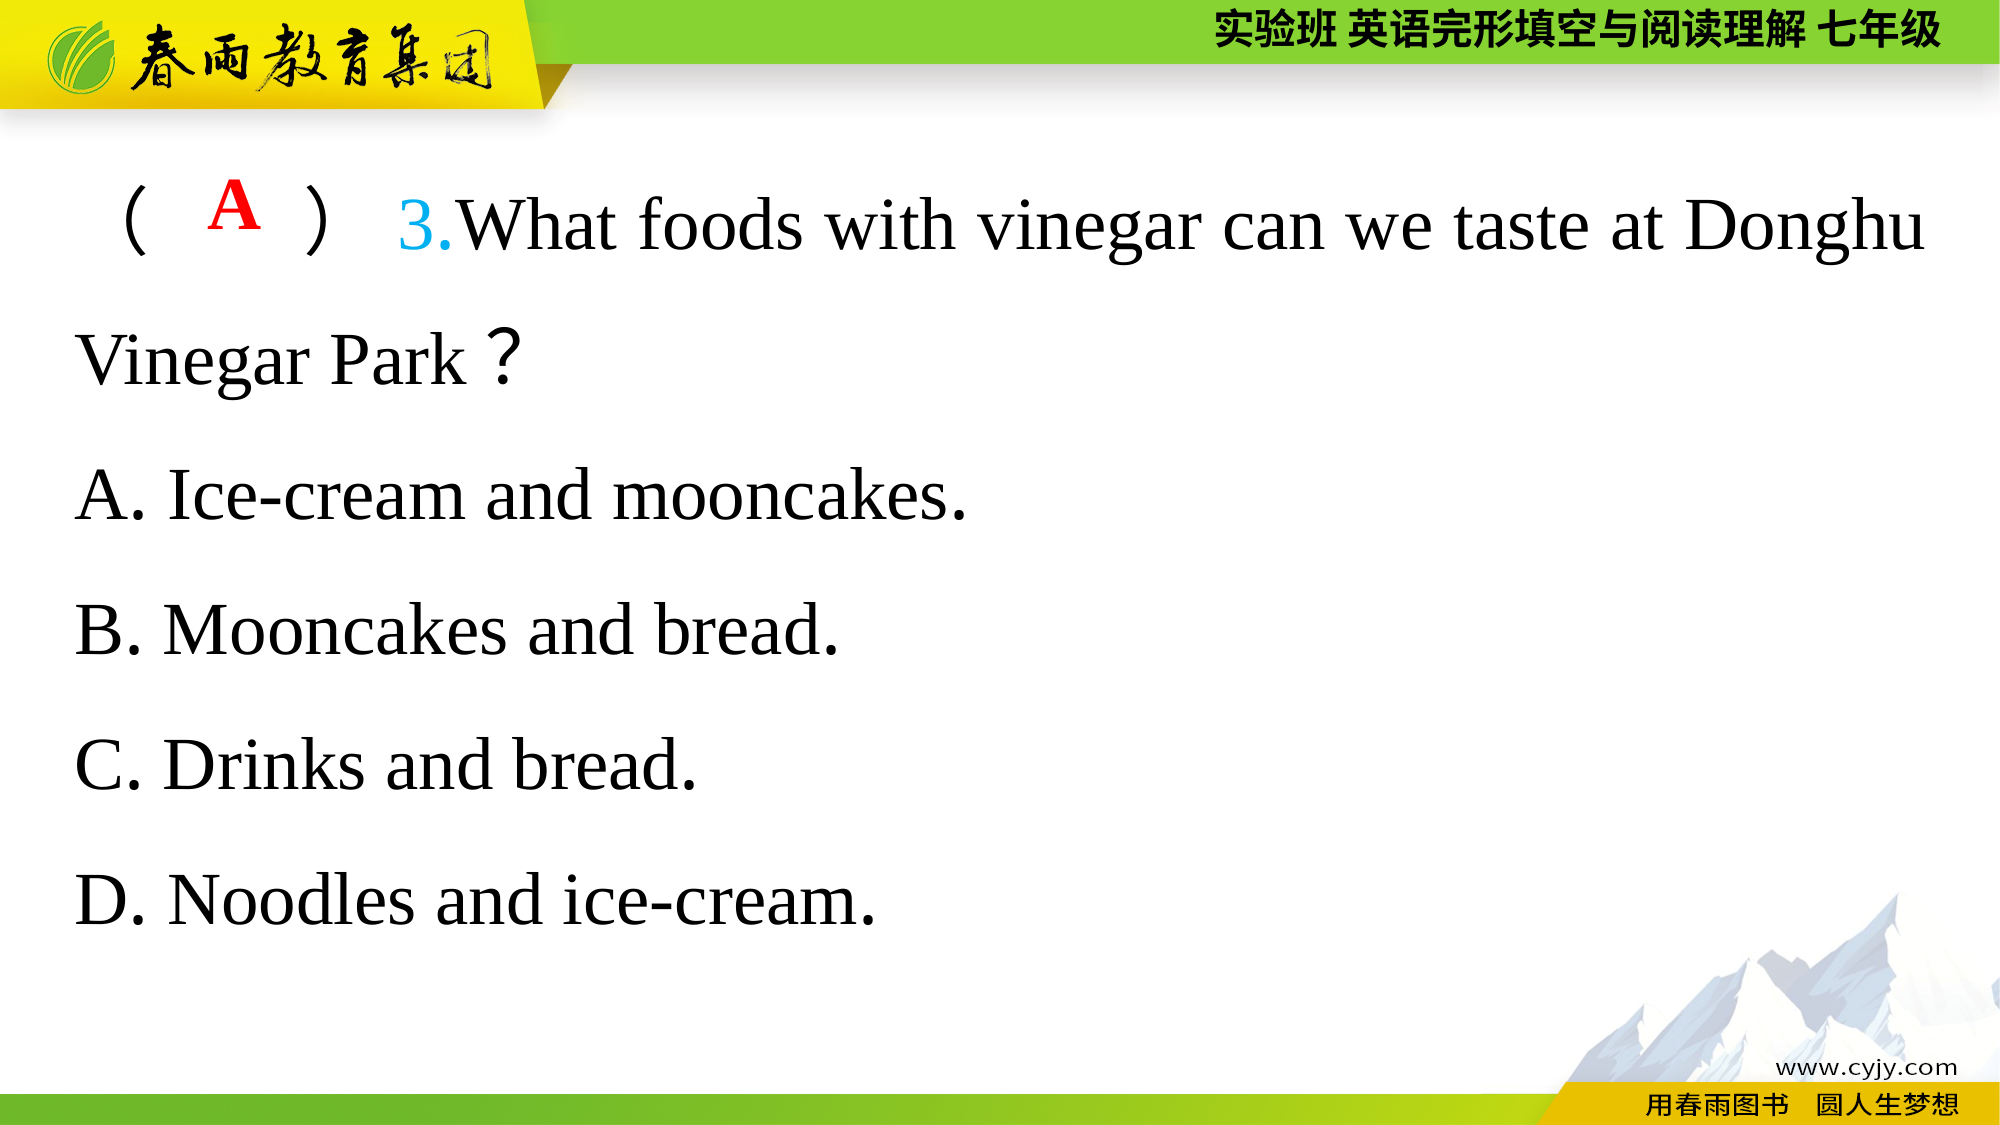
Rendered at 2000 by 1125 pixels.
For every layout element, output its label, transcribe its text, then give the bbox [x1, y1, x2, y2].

text_box A [193, 146, 278, 252]
picture [0, 0, 2000, 1125]
list （ ）3.What foods with vinegar can we taste at Donghu Vinegar Park？ A. Ice-cream and mooncakes. B. Mooncakes and bread. C. Drinks and bread. D. Noodles and ice-cream. [59, 122, 1944, 956]
